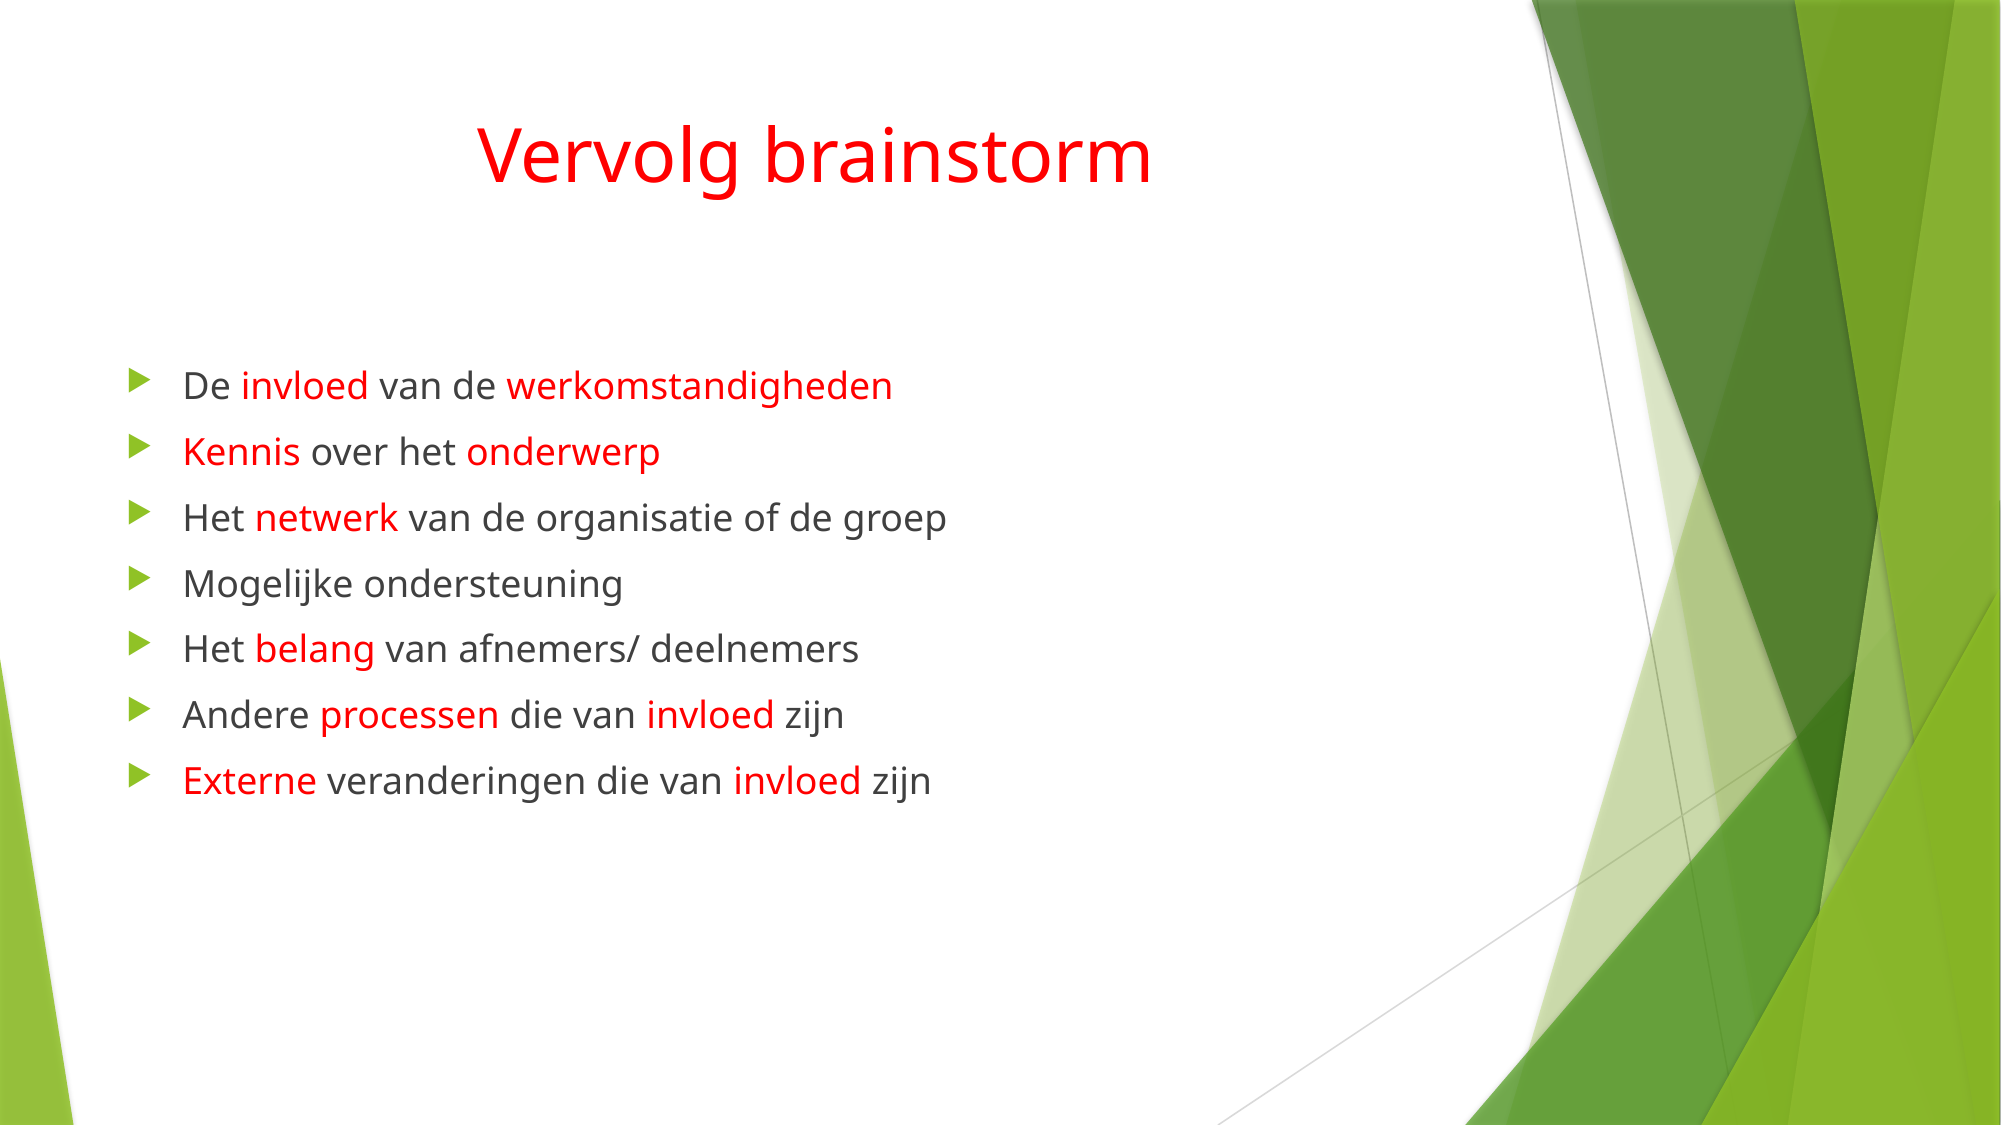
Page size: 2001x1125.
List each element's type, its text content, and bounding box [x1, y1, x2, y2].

list De invloed van de werkomstandigheden Kennis over het onderwerp Het netwerk van de organisatie of de groep Mogelijke ondersteuning Het belang van afnemers/ deelnemers Andere processen die van invloed zijn Externe veranderingen die van invloed zijn [111, 354, 1522, 992]
title Vervolg brainstorm [111, 99, 1522, 317]
